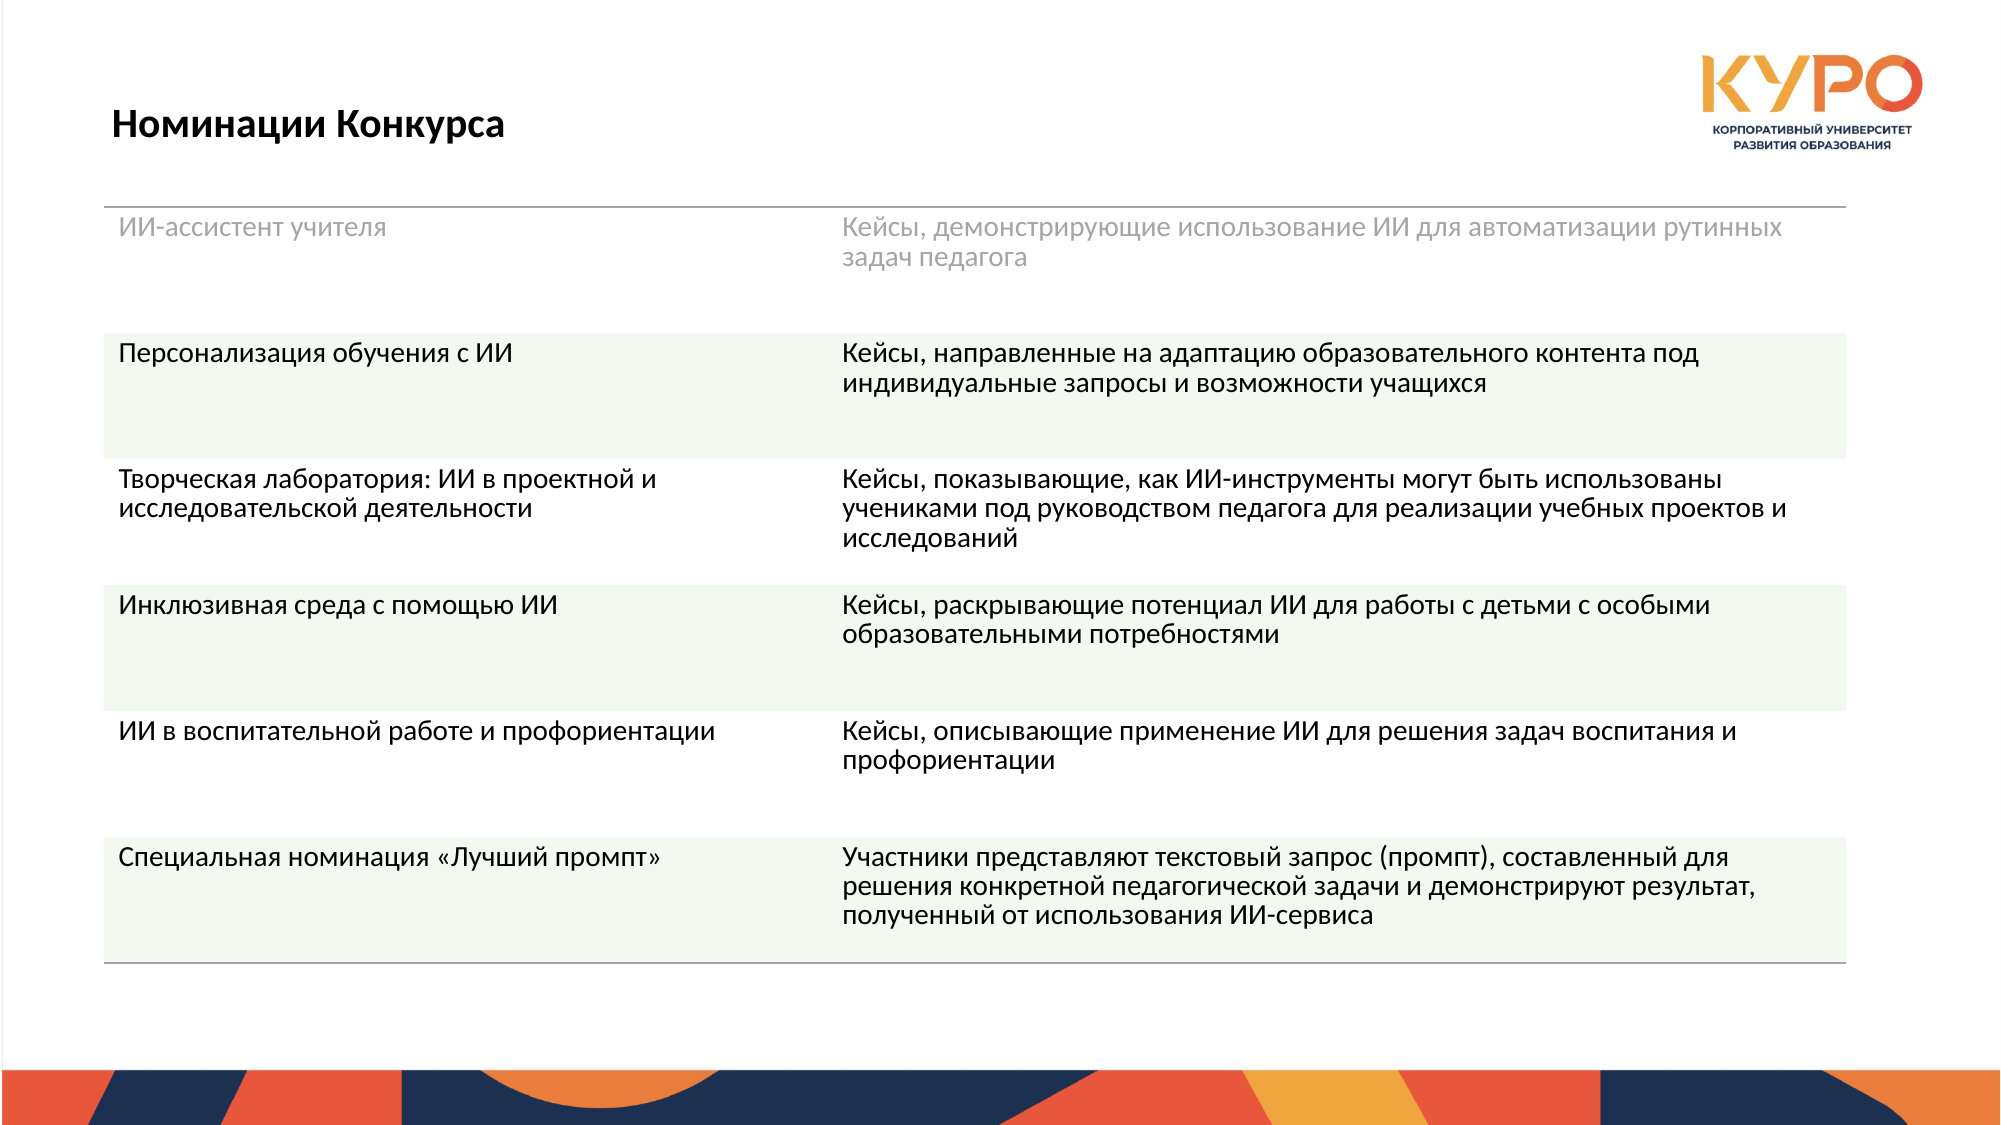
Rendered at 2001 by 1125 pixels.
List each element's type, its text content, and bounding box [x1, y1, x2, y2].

table_cell ИИ в воспитательной работе и профориентации [104, 711, 827, 837]
table_cell Персонализация обучения с ИИ [104, 333, 827, 459]
table_cell Кейсы, раскрывающие потенциал ИИ для работы с детьми с особыми образовательными потребностями [827, 585, 1846, 711]
table_cell Творческая лаборатория: ИИ в проектной и исследовательской деятельности [104, 459, 827, 585]
table_cell Кейсы, описывающие применение ИИ для решения задач воспитания и профориентации [827, 711, 1846, 837]
table_cell Инклюзивная среда с помощью ИИ [104, 585, 827, 711]
picture [0, 0, 2001, 1125]
table_cell Специальная номинация «Лучший промпт» [104, 837, 827, 962]
table_header Кейсы, демонстрирующие использование ИИ для автоматизации рутинных задач педагога [827, 208, 1846, 333]
table_cell Участники представляют текстовый запрос (промпт), составленный для решения конкретной педагогической задачи и демонстрируют результат, полученный от использования ИИ-сервиса [827, 837, 1846, 962]
text_box Номинации Конкурса [91, 76, 1668, 167]
table_cell Кейсы, показывающие, как ИИ-инструменты могут быть использованы учениками под руководством педагога для реализации учебных проектов и исследований [827, 459, 1846, 585]
table_cell Кейсы, направленные на адаптацию образовательного контента под индивидуальные запросы и возможности учащихся [827, 333, 1846, 459]
table_header ИИ-ассистент учителя [104, 208, 827, 333]
